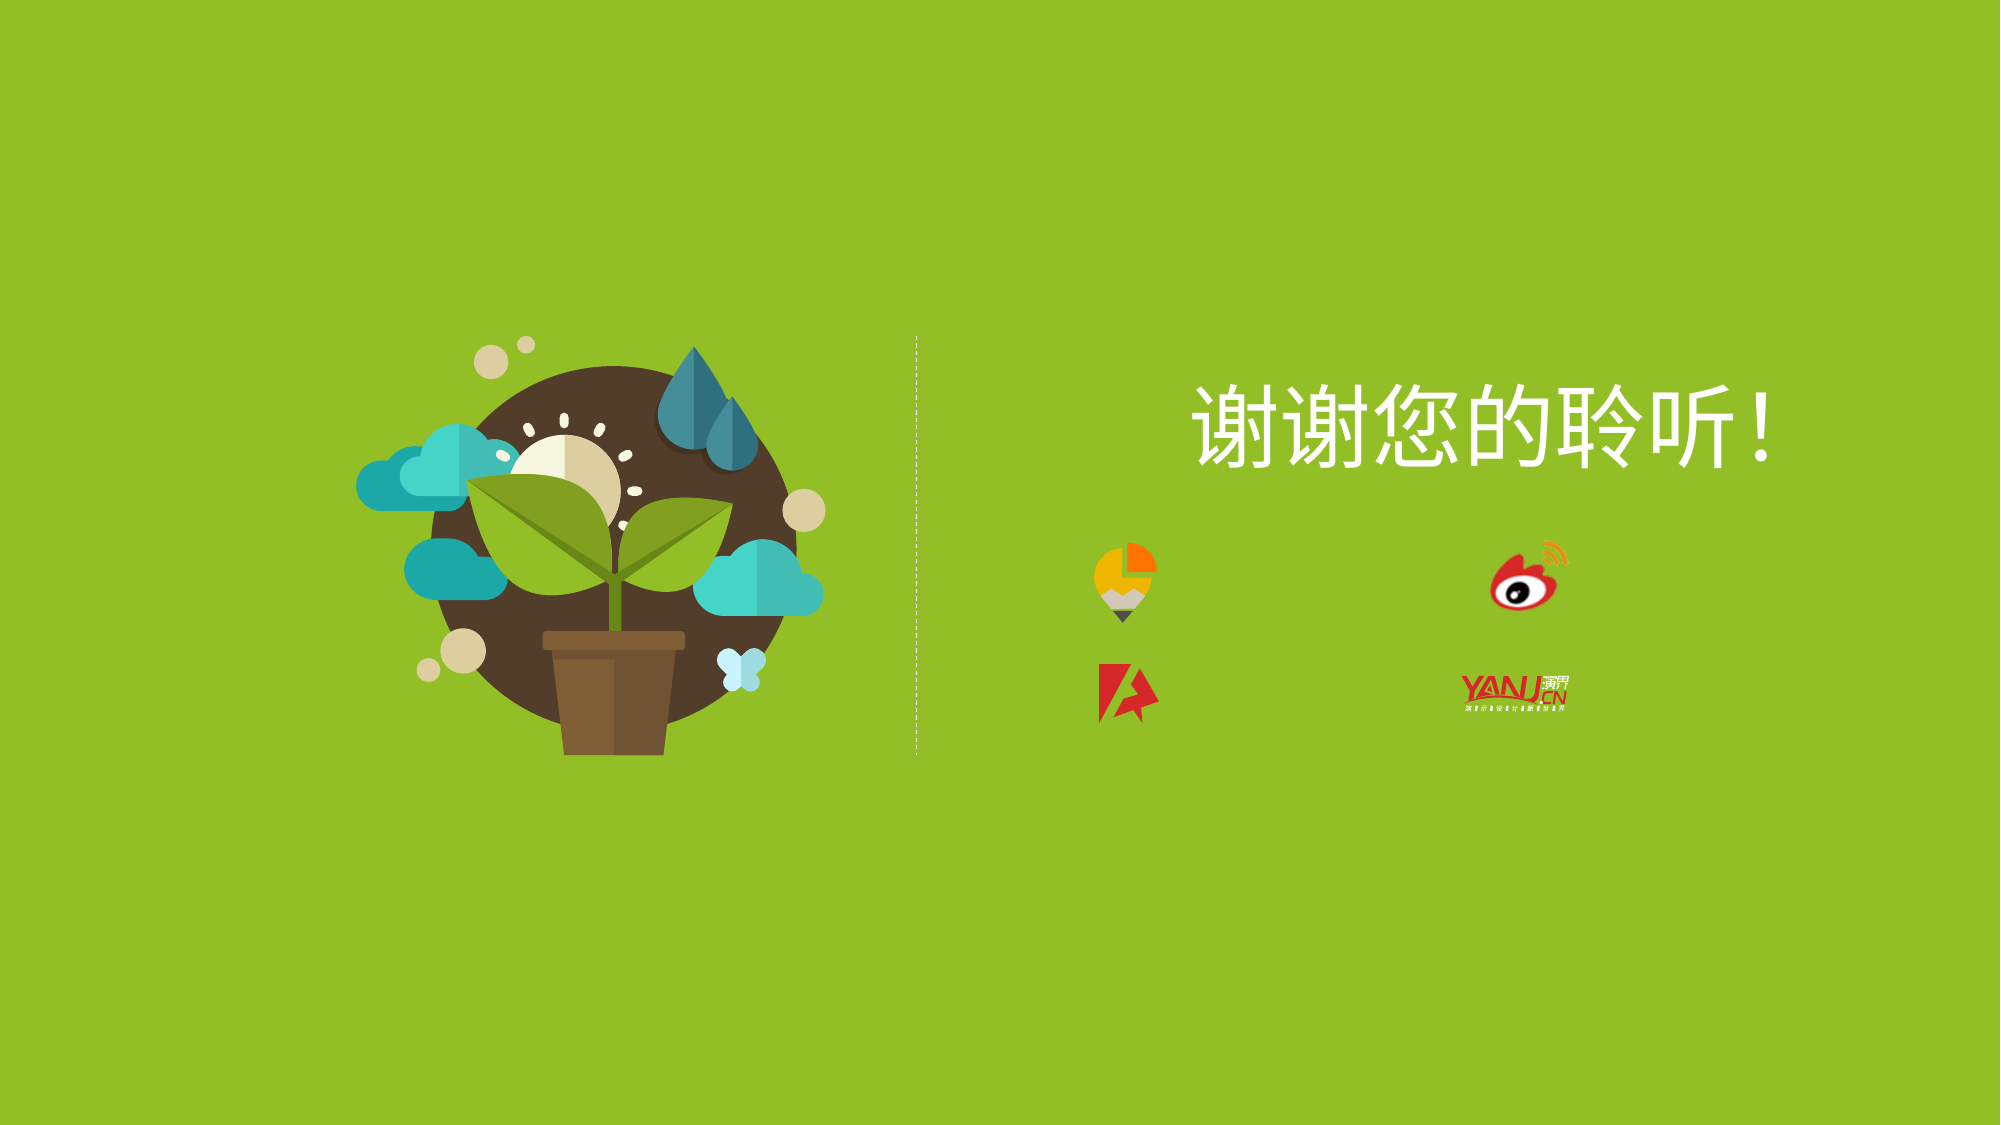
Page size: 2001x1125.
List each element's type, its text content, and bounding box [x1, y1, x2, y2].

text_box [1094, 528, 1157, 623]
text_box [1099, 664, 1159, 724]
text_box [356, 335, 826, 756]
text_box 谢谢您的聆听！ [1003, 370, 1831, 481]
picture [1490, 540, 1569, 611]
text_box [1461, 675, 1569, 712]
